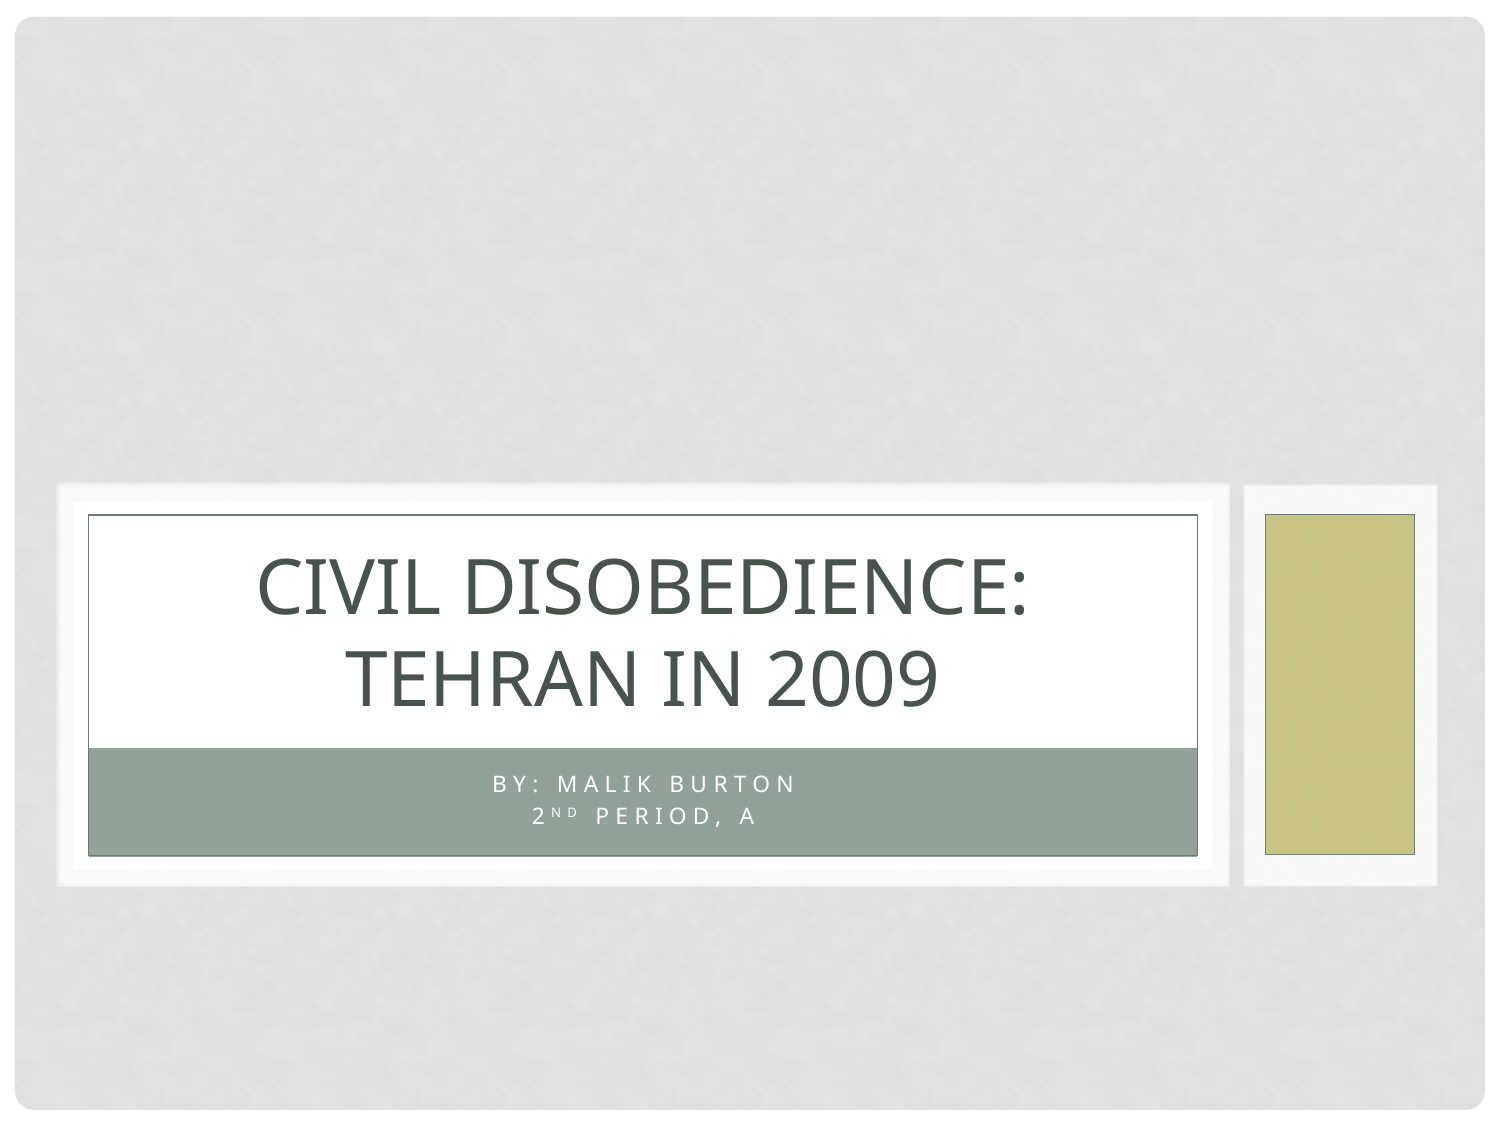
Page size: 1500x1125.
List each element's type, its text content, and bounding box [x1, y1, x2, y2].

title Civil Disobedience: Tehran in 2009 [99, 529, 1187, 730]
subtitle By: Malik Burton 2nd period, A [105, 762, 1181, 838]
